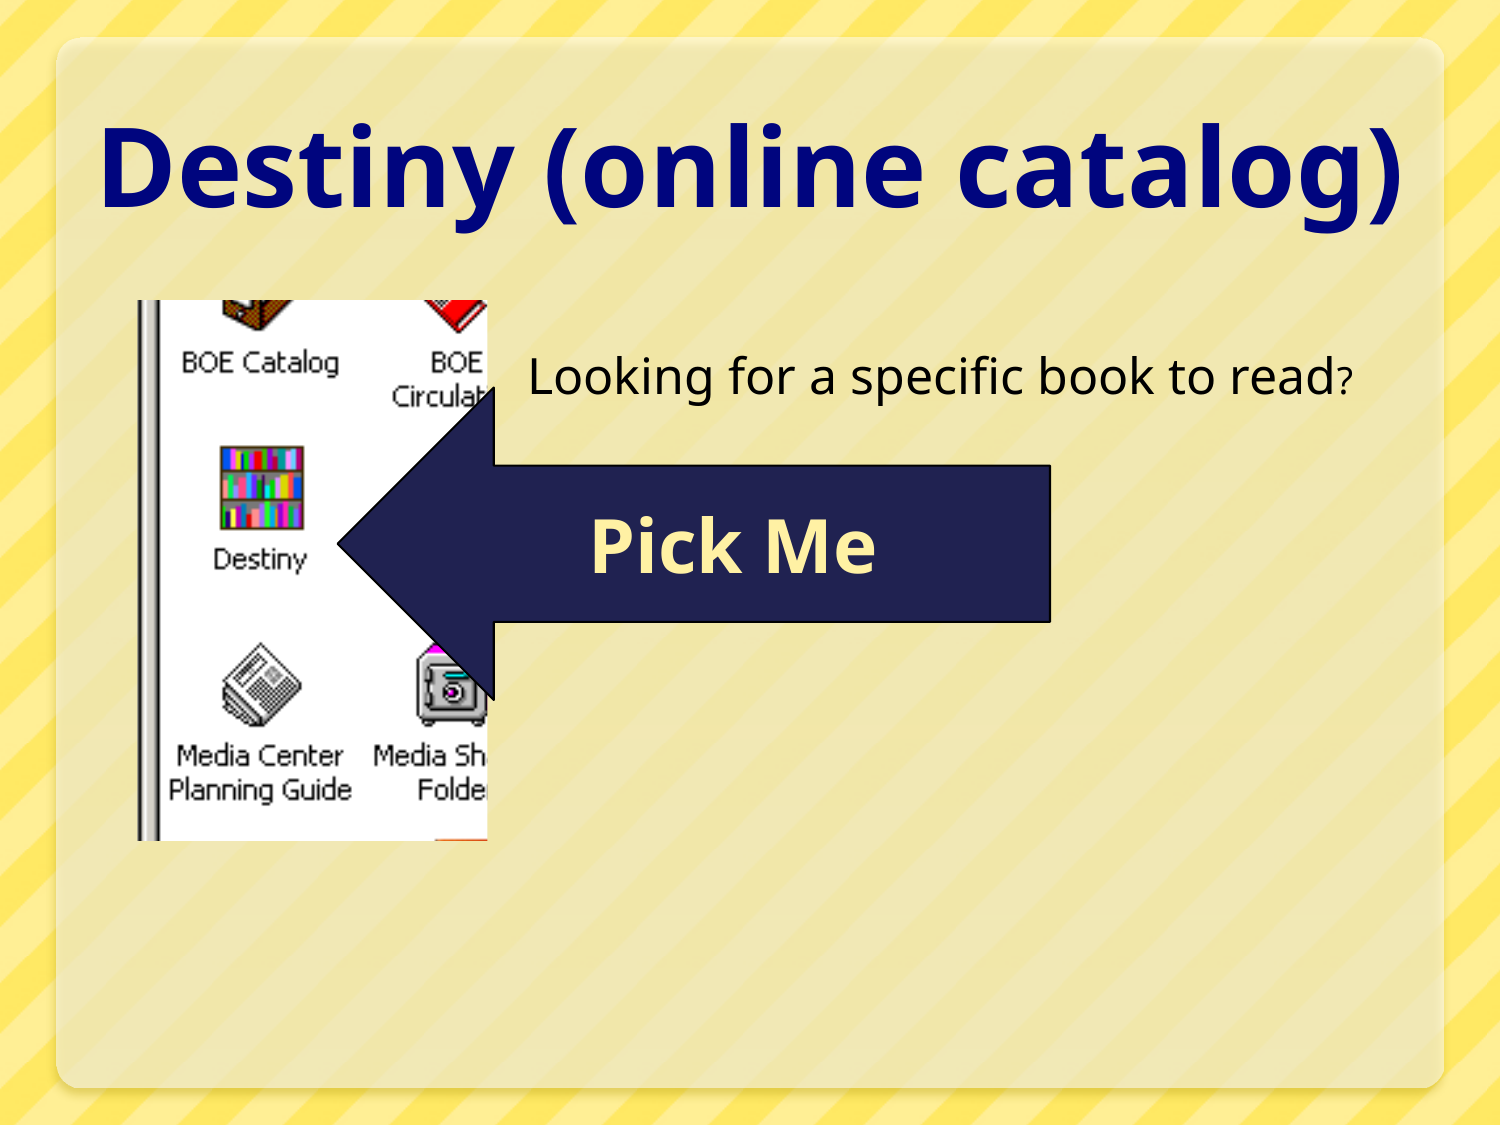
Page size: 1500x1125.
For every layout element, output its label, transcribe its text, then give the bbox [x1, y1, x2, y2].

text_box Looking for a specific book to read? [512, 337, 1438, 458]
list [137, 299, 488, 841]
title Destiny (online catalog) [75, 50, 1425, 238]
text_box Pick Me [493, 386, 1052, 701]
